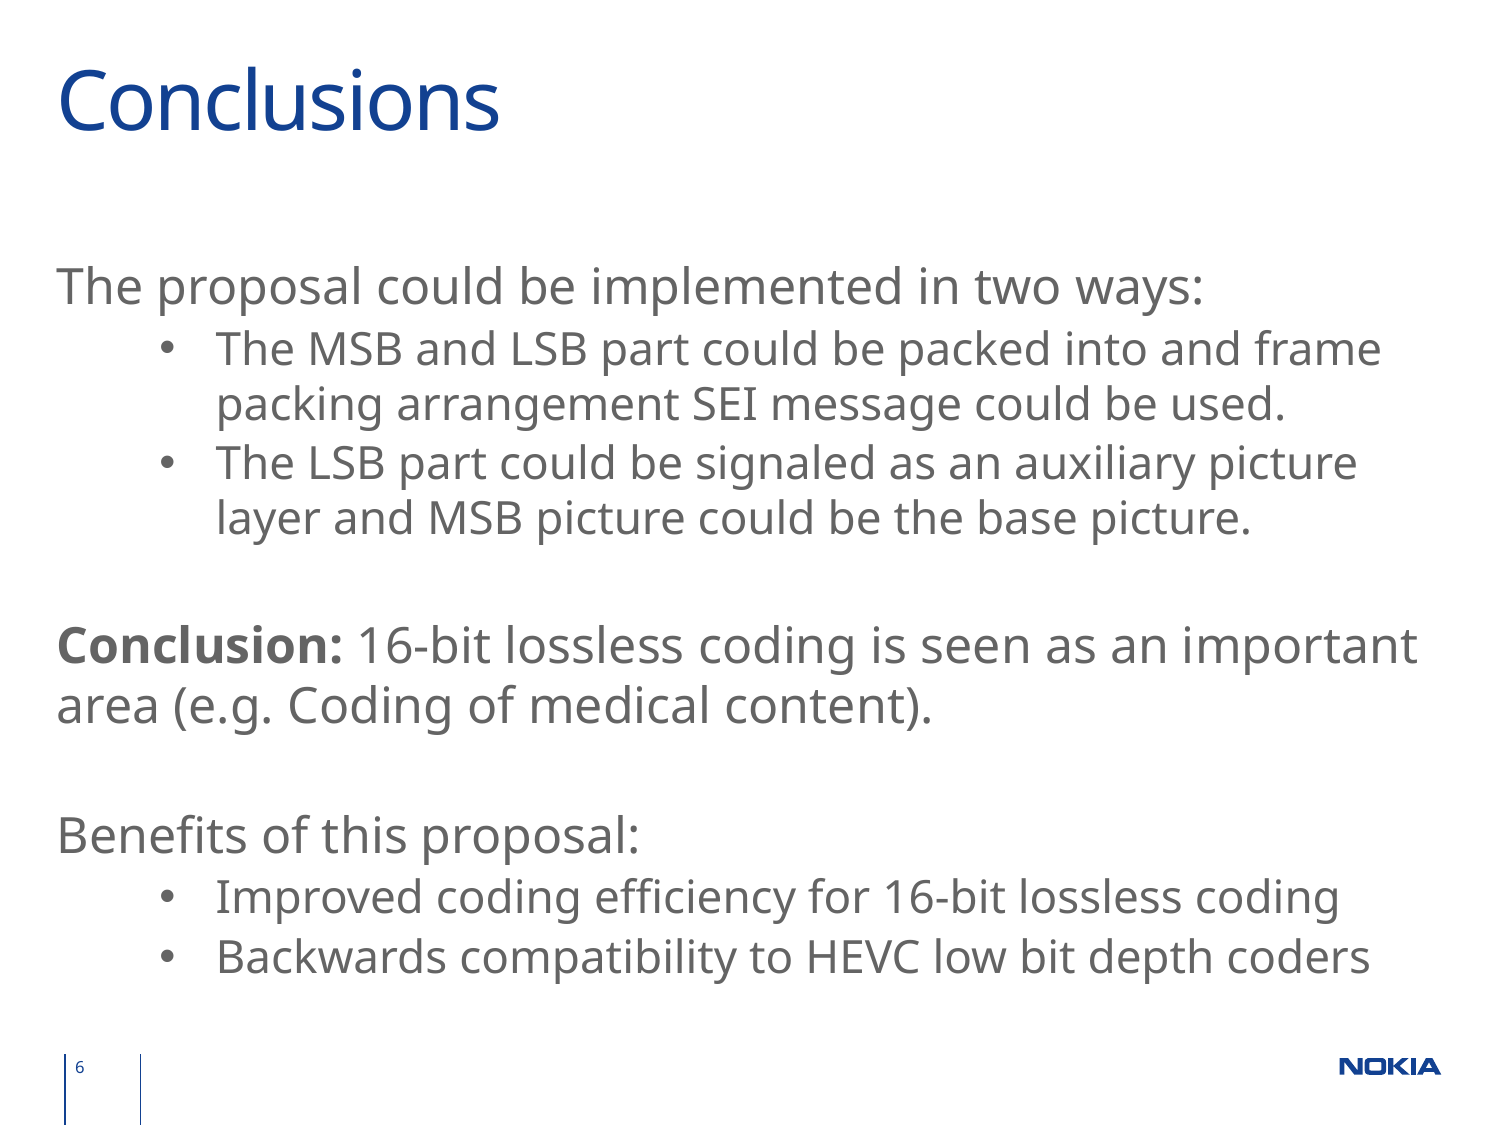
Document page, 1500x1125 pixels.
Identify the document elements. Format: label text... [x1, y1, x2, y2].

title Conclusions [56, 47, 1433, 149]
slide_number 6 [75, 1057, 124, 1079]
list The proposal could be implemented in two ways: The MSB and LSB part could be packed into and frame packing arrangement SEI message could be used. The LSB part could be signaled as an auxiliary picture layer and MSB picture could be the base picture. Conclusion: 16-bit lossless coding is seen as an important area (e.g. Coding of medical content). Benefits of this proposal: Improved coding efficiency for 16-bit lossless coding Backwards compatibility to HEVC low bit depth coders [56, 254, 1436, 1032]
